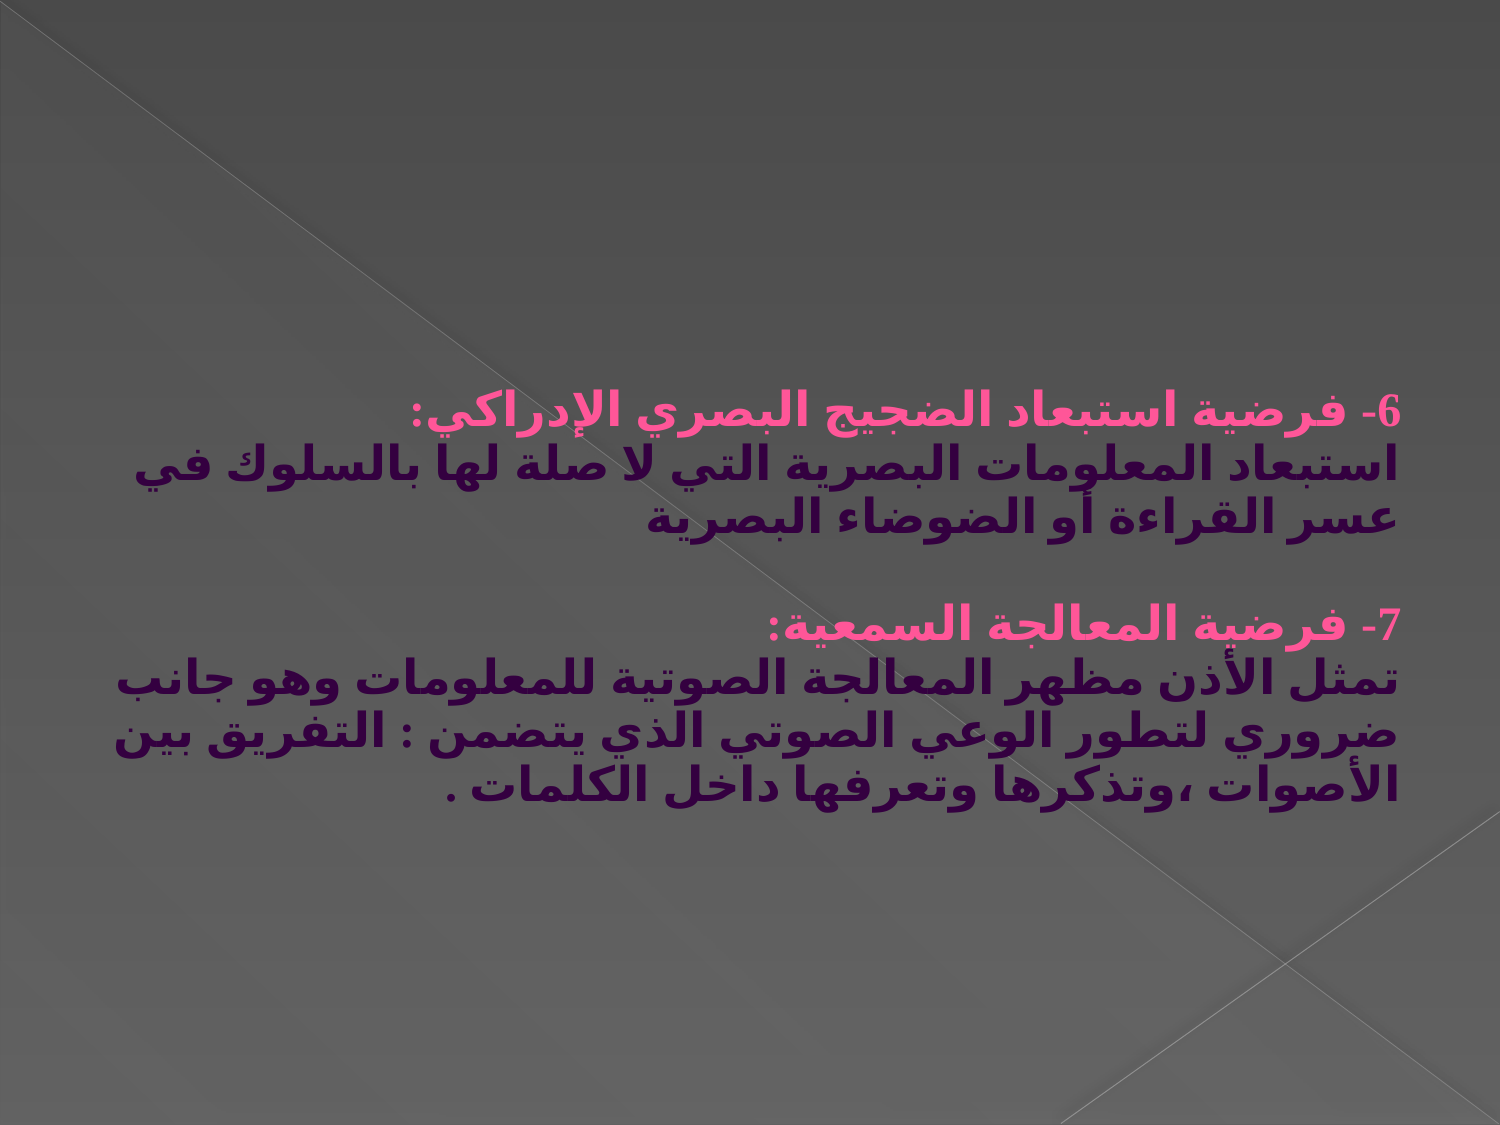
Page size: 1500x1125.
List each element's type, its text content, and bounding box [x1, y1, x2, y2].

title 6- فرضية استبعاد الضجيج البصري الإدراكي: استبعاد المعلومات البصرية التي لا صلة لها بالسلوك في عسر القراءة أو الضوضاء البصرية 7- فرضية المعالجة السمعية: تمثل الأذن مظهر المعالجة الصوتية للمعلومات وهو جانب ضروري لتطور الوعي الصوتي الذي يتضمن : التفريق بين الأصوات ،وتذكرها وتعرفها داخل الكلمات . [46, 375, 1465, 821]
